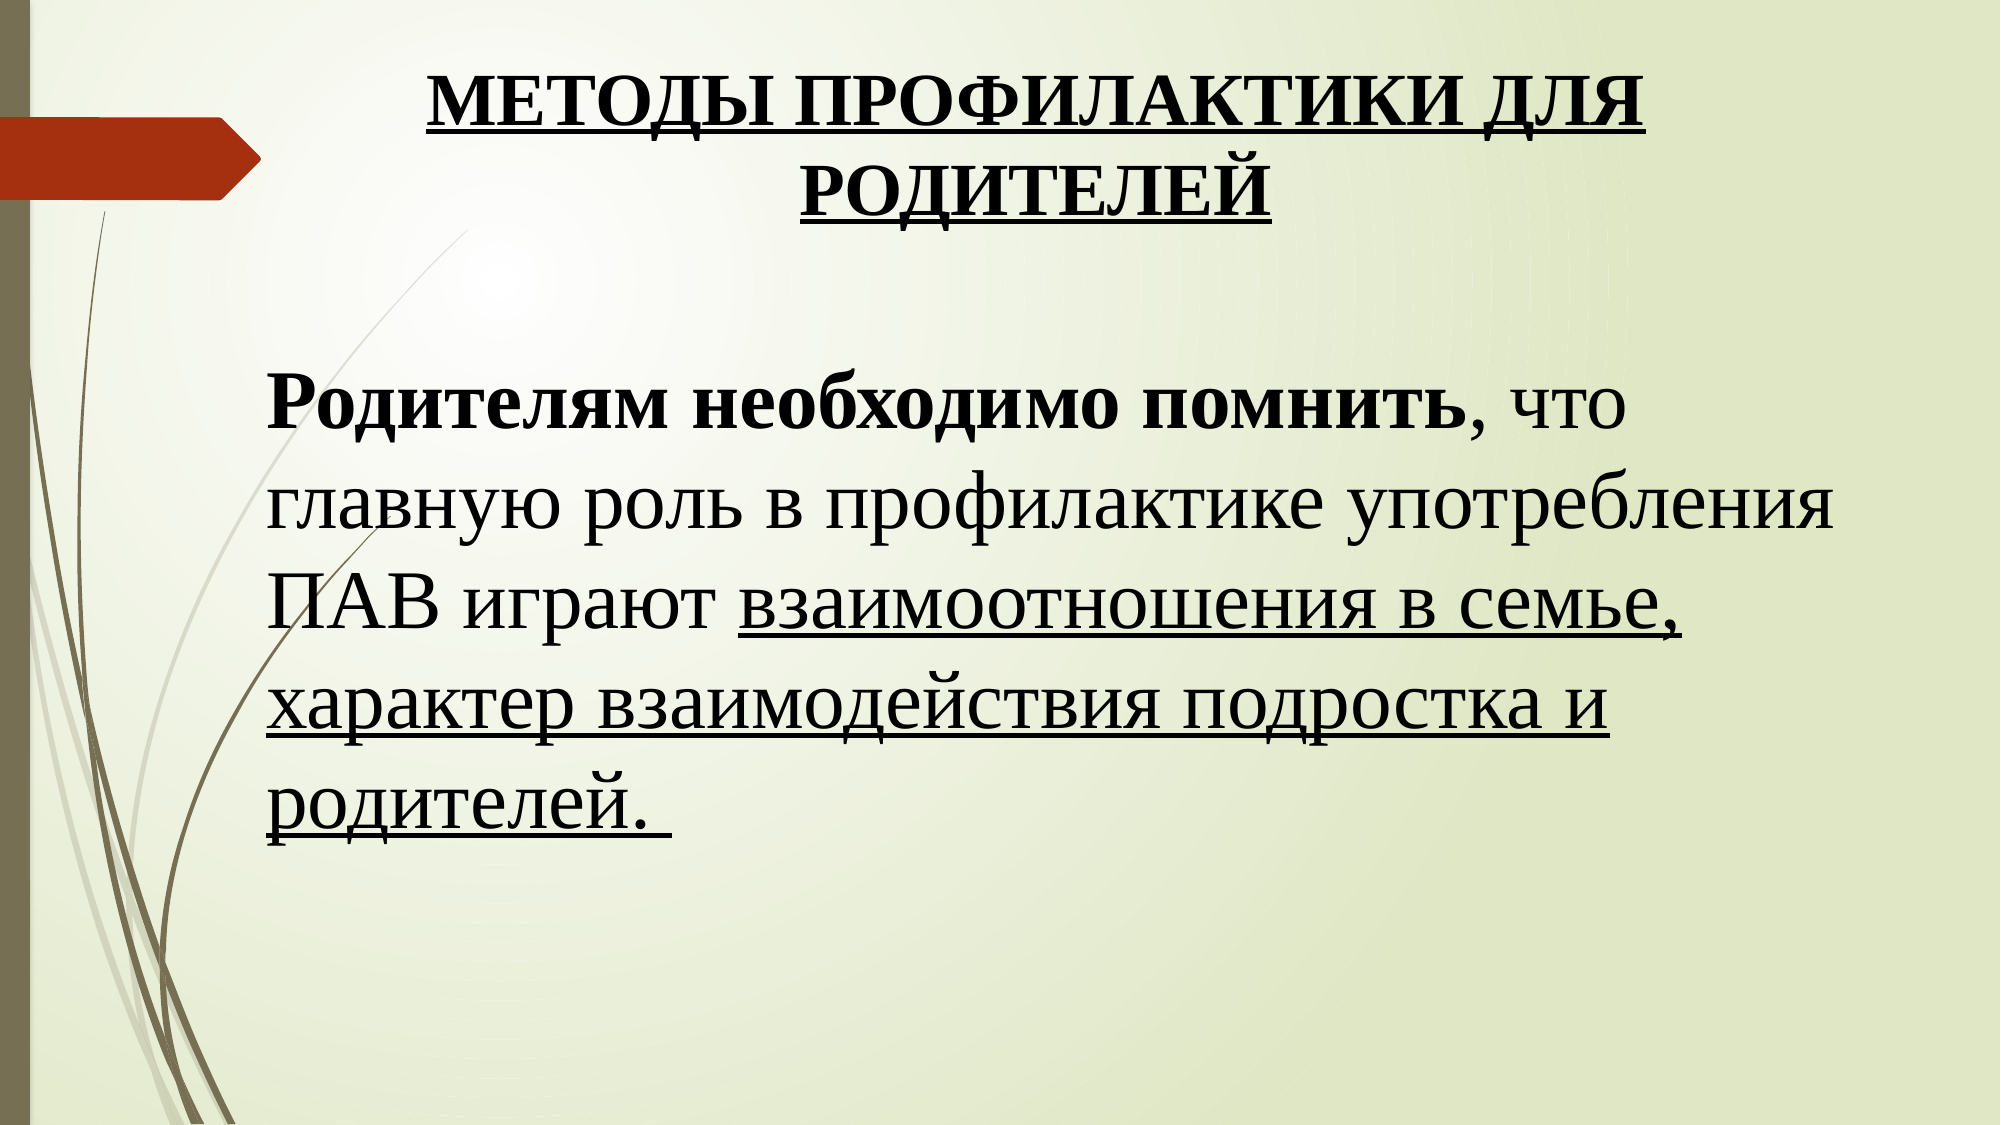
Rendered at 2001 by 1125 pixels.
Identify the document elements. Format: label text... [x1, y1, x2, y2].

text_box МЕТОДЫ ПРОФИЛАКТИКИ ДЛЯ РОДИТЕЛЕЙ [251, 42, 1821, 238]
text_box Родителям необходимо помнить, что главную роль в профилактике употребления ПАВ играют взаимоотношения в семье, характер взаимодействия подростка и родителей. [251, 338, 1936, 853]
